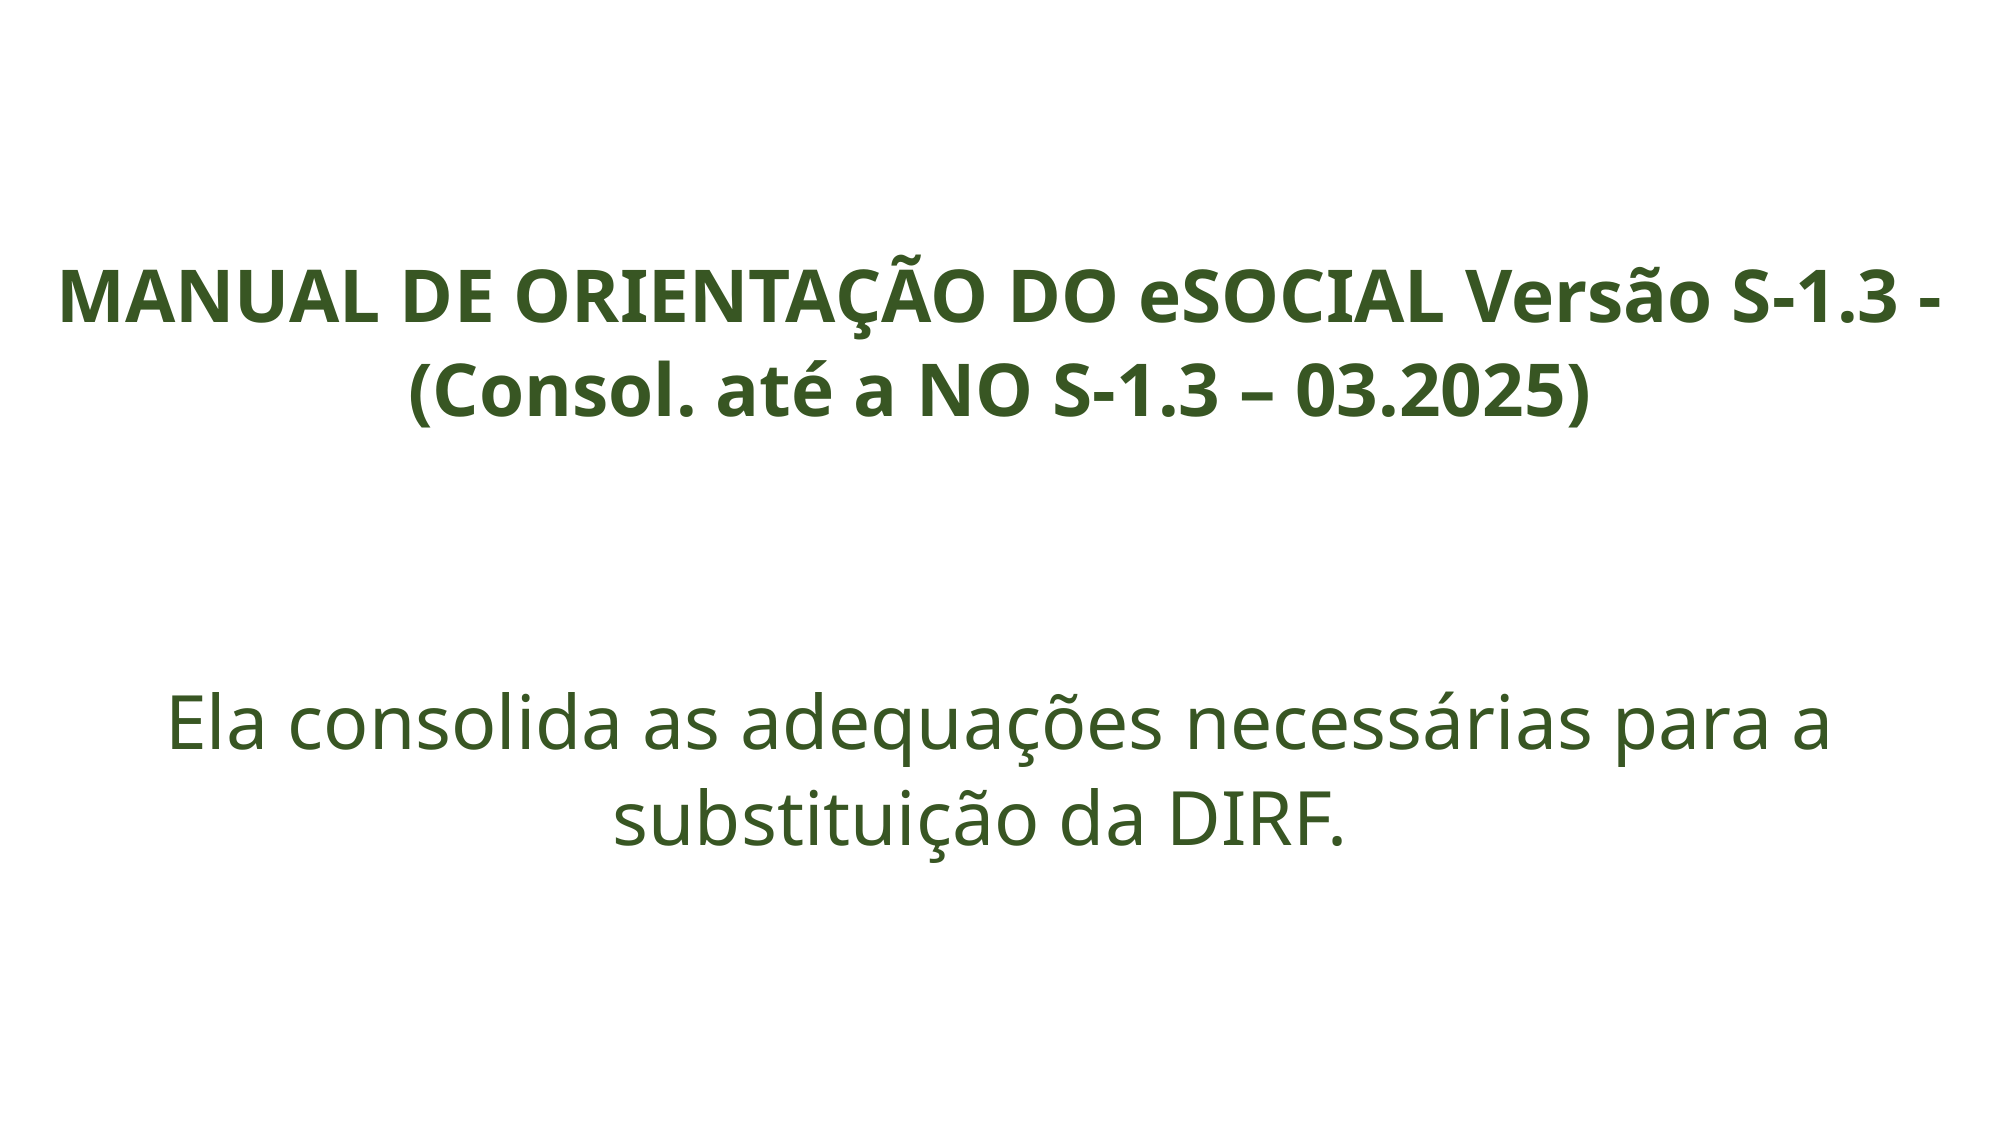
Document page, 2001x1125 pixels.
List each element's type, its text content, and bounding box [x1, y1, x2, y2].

text_box MANUAL DE ORIENTAÇÃO DO eSOCIAL Versão S-1.3 - (Consol. até a NO S-1.3 – 03.2025) Ela consolida as adequações necessárias para a substituição da DIRF. [0, 236, 2000, 869]
